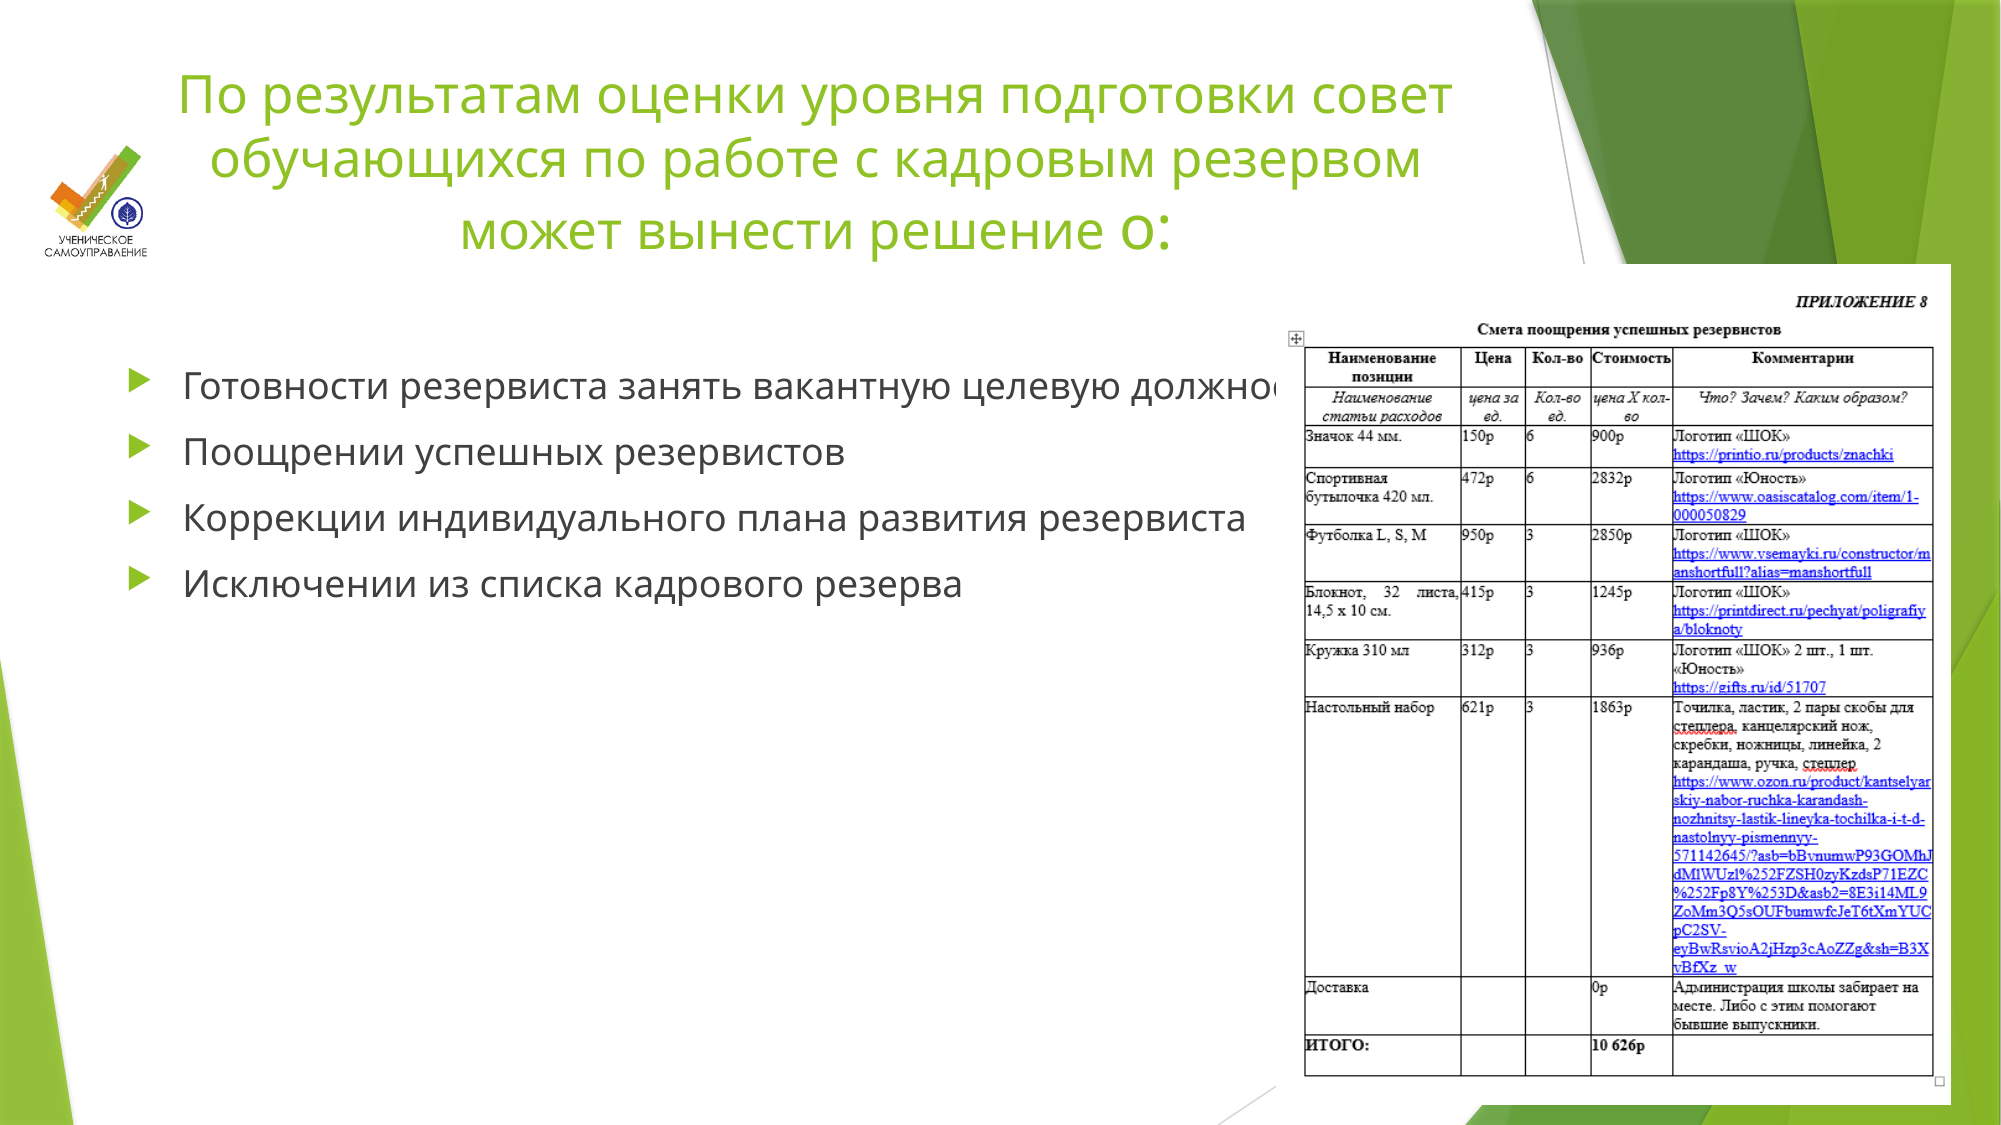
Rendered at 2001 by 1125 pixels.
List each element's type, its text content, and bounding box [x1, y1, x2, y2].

text_box [1308, 209, 2000, 271]
picture [0, 140, 185, 265]
title По результатам оценки уровня подготовки совет обучающихся по работе с кадровым резервом может вынести решение о: [111, 53, 1522, 271]
list Готовности резервиста занять вакантную целевую должность Поощрении успешных резервистов Коррекции индивидуального плана развития резервиста Исключении из списка кадрового резерва [111, 354, 1270, 992]
picture [1275, 263, 1951, 1105]
